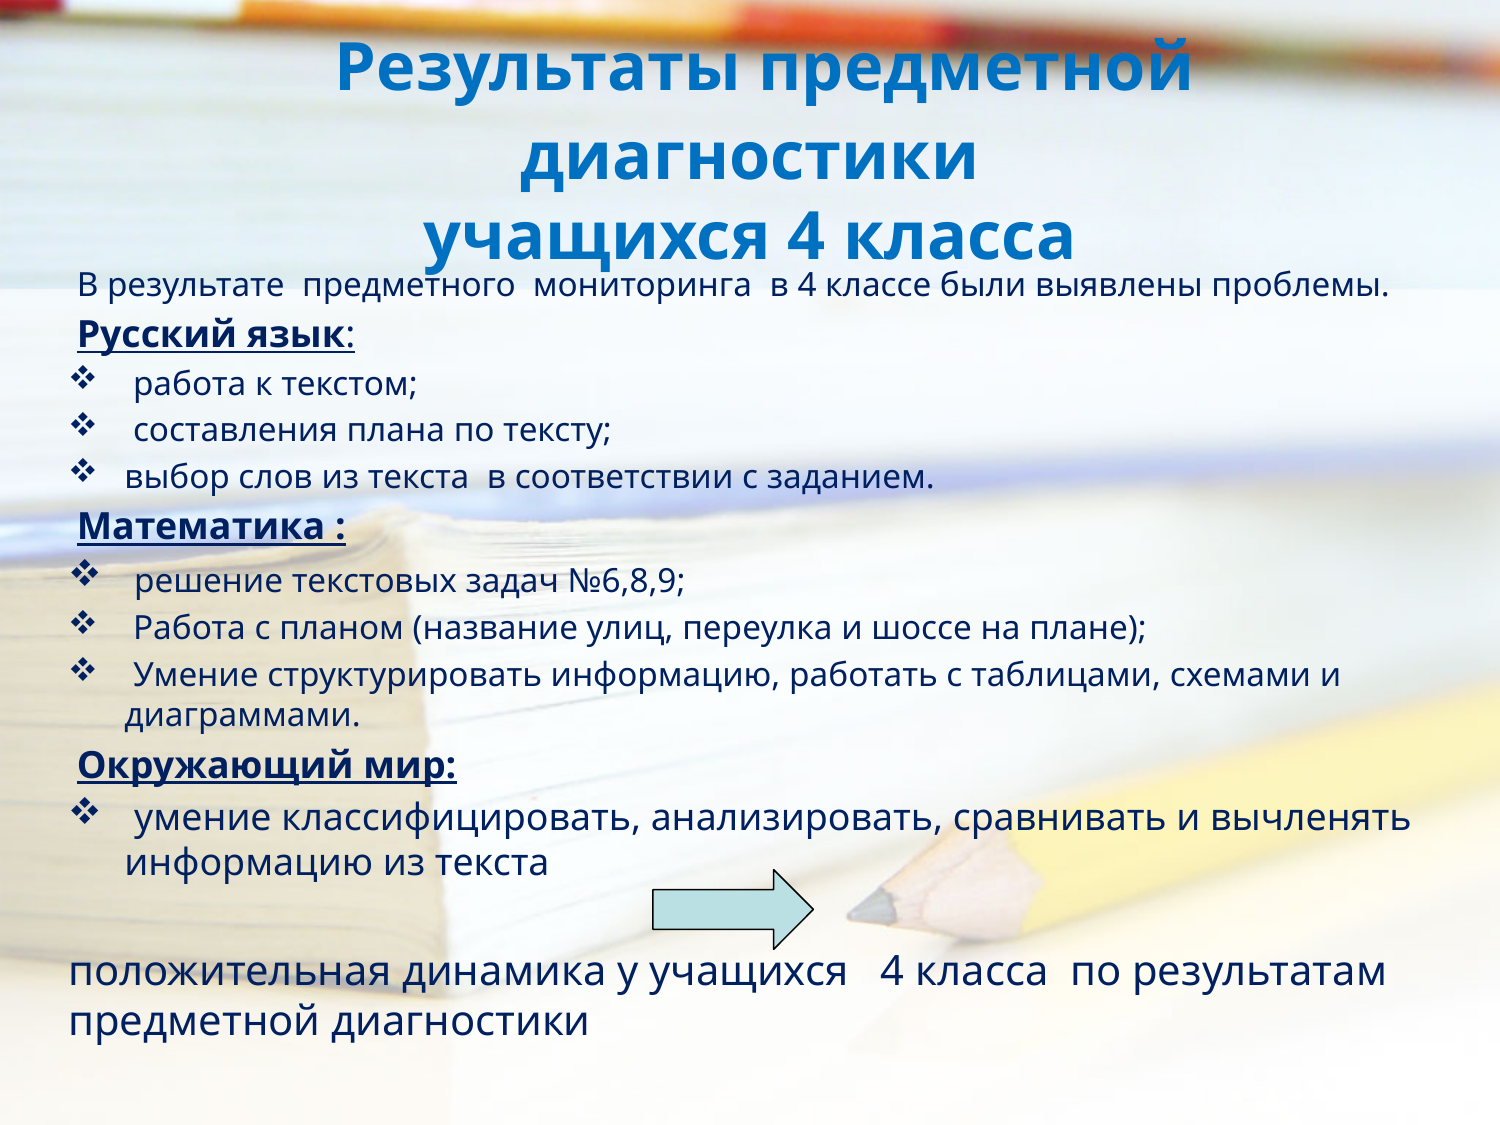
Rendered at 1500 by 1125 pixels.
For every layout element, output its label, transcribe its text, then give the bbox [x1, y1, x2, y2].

picture [0, 0, 1500, 1125]
title Результаты предметной диагностики учащихся 4 класса [76, 30, 1424, 221]
list В результате предметного мониторинга в 4 классе были выявлены проблемы. Русский язык: работа к текстом; составления плана по тексту; выбор слов из текста в соответствии с заданием. Математика : решение текстовых задач №6,8,9; Работа с планом (название улиц, переулка и шоссе на плане); Умение структурировать информацию, работать с таблицами, схемами и диаграммами. Окружающий мир: умение классифицировать, анализировать, сравнивать и вычленять информацию из текста положительная динамика у учащихся 4 класса по результатам предметной диагностики [52, 255, 1436, 1125]
text_box [652, 869, 814, 950]
